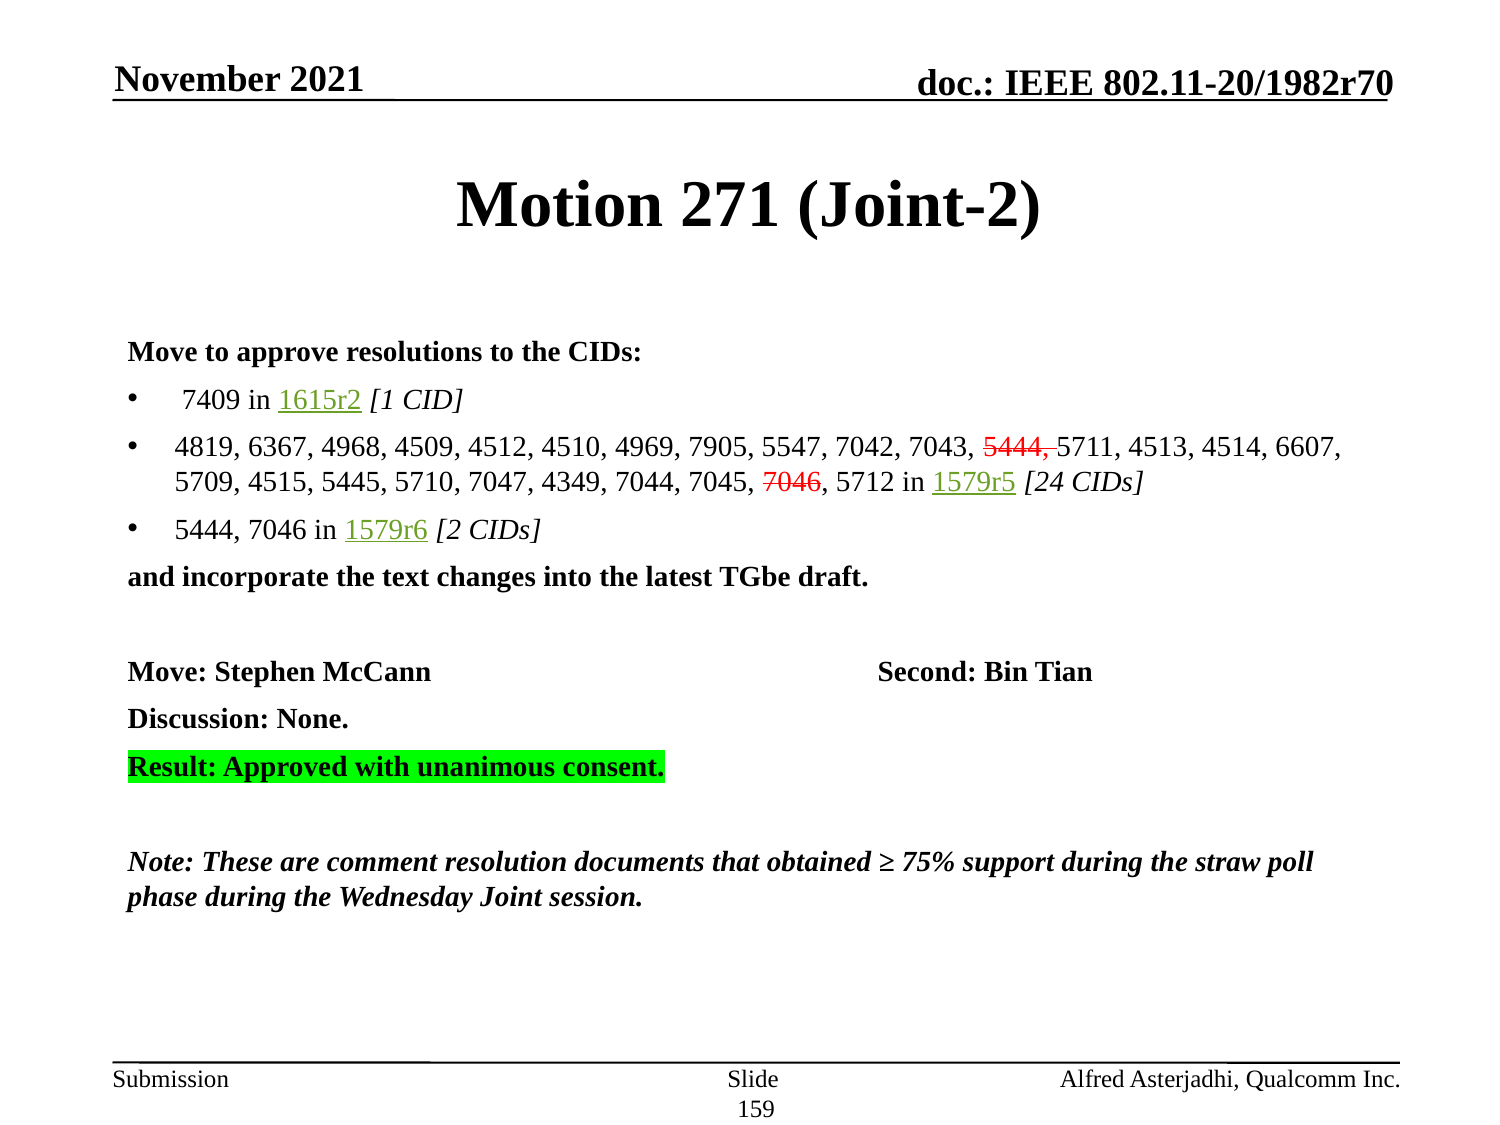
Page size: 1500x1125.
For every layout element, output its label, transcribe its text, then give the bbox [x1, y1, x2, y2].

slide_number Slide 159 [712, 1061, 800, 1123]
footer Alfred Asterjadhi, Qualcomm Inc. [878, 1061, 1402, 1093]
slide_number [114, 54, 423, 100]
list Move to approve resolutions to the CIDs: 7409 in 1615r2 [1 CID] 4819, 6367, 4968, 4509, 4512, 4510, 4969, 7905, 5547, 7042, 7043, 5444, 5711, 4513, 4514, 6607, 5709, 4515, 5445, 5710, 7047, 4349, 7044, 7045, 7046, 5712 in 1579r5 [24 CIDs] 5444, 7046 in 1579r6 [2 CIDs] and incorporate the text changes into the latest TGbe draft. Move: Stephen McCann Second: Bin Tian Discussion: None. Result: Approved with unanimous consent. Note: These are comment resolution documents that obtained ≥ 75% support during the straw poll phase during the Wednesday Joint session. [112, 324, 1388, 1063]
title Motion 271 (Joint-2) [112, 112, 1388, 288]
